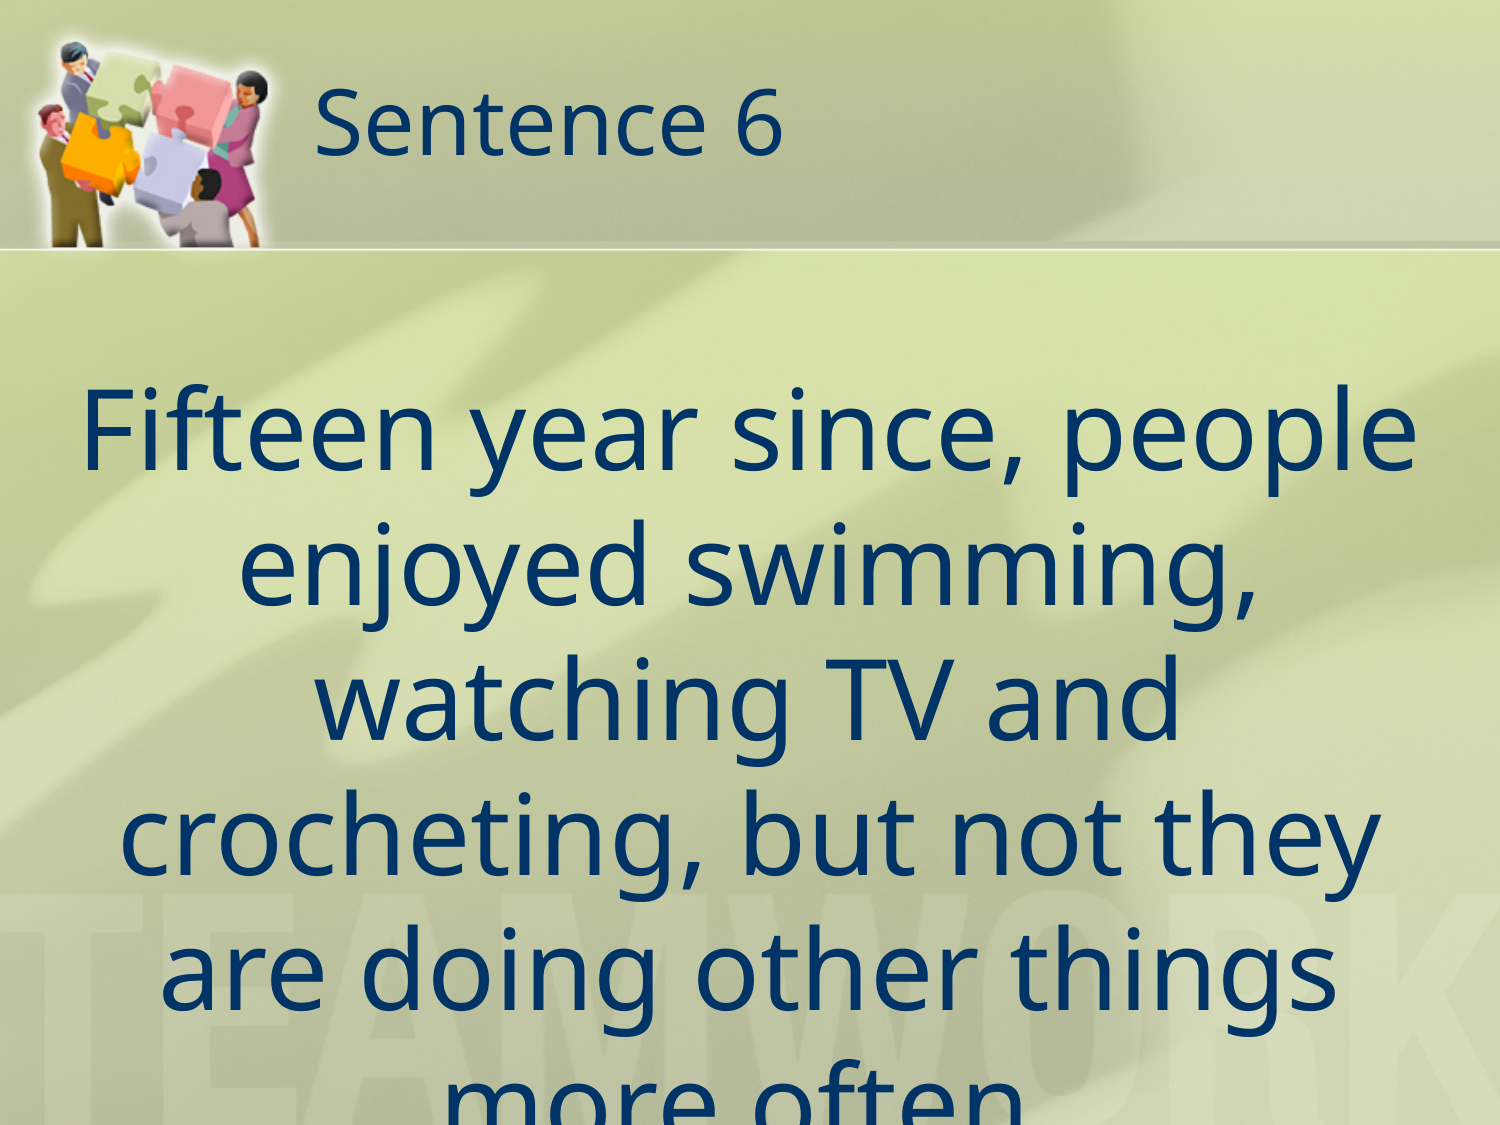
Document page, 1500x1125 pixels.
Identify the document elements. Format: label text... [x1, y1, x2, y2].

picture [0, 0, 1500, 1125]
title Sentence 6 [298, 24, 1475, 213]
list Fifteen year since, people enjoyed swimming, watching TV and crocheting, but not they are doing other things more often. [24, 350, 1475, 988]
